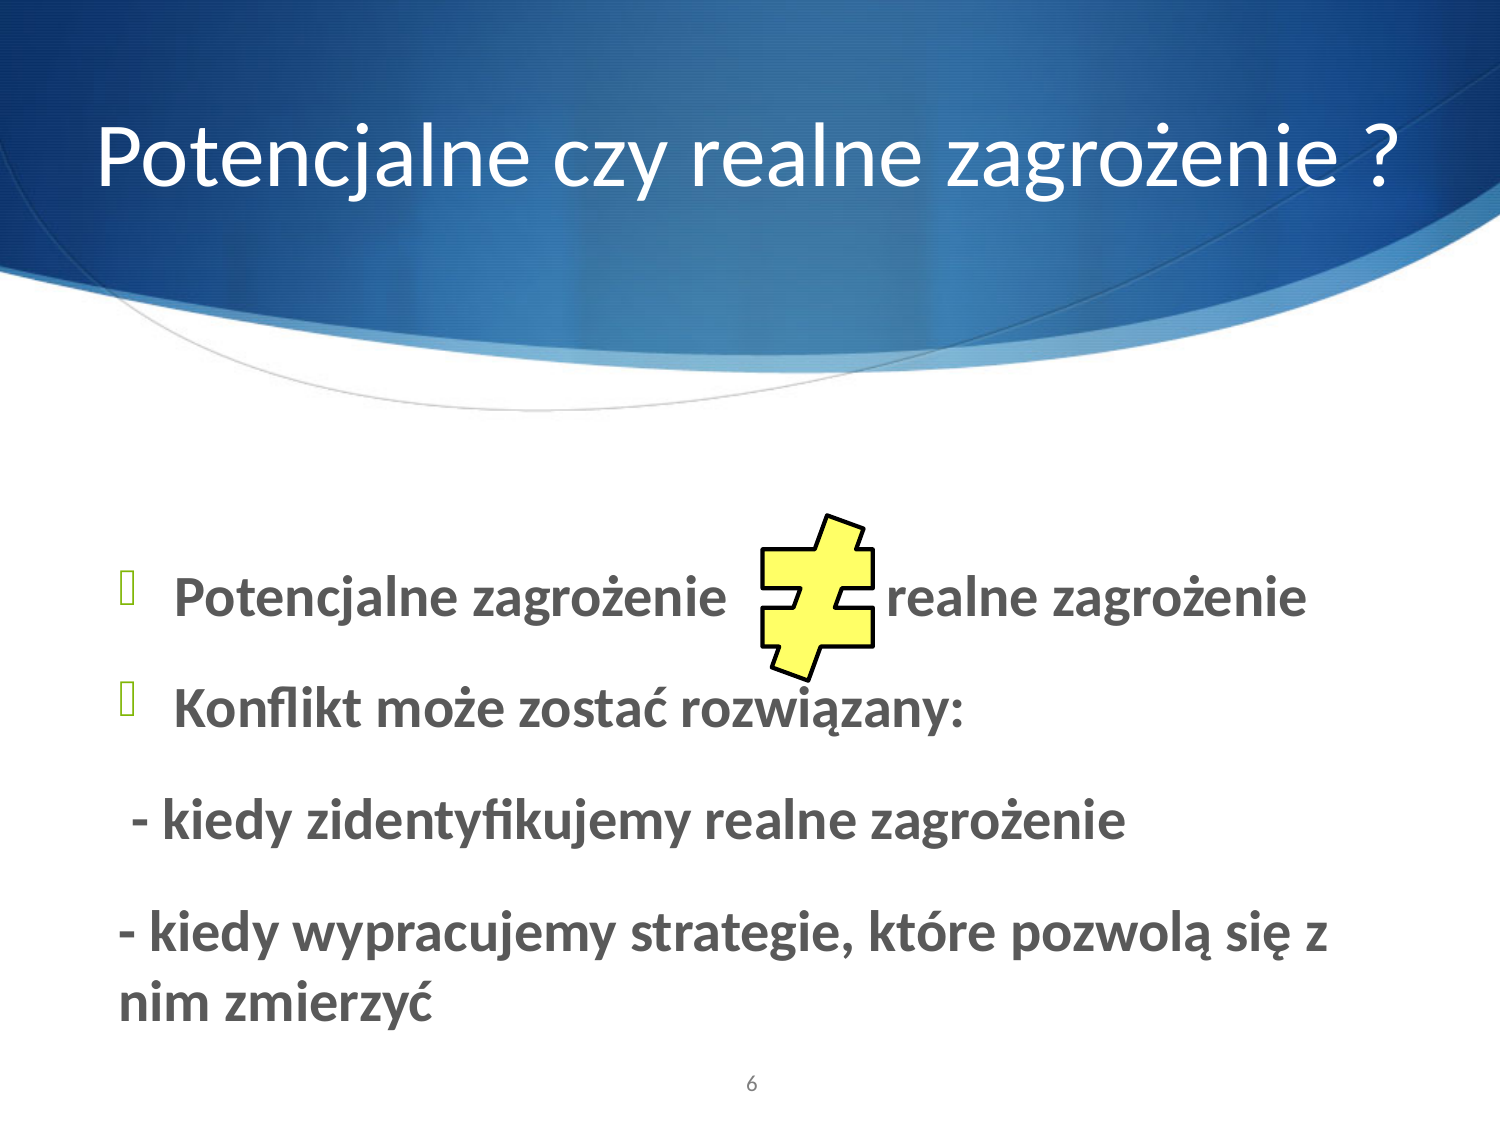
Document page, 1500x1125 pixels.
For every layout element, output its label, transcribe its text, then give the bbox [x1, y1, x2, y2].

slide_number 6 [730, 1062, 769, 1103]
title Potencjalne czy realne zagrożenie ? [75, 0, 1425, 301]
text_box [762, 515, 873, 681]
list Potencjalne zagrożenie realne zagrożenie Konflikt może zostać rozwiązany: - kiedy zidentyfikujemy realne zagrożenie - kiedy wypracujemy strategie, które pozwolą się z nim zmierzyć [112, 454, 1367, 1035]
picture [0, 0, 1500, 1125]
